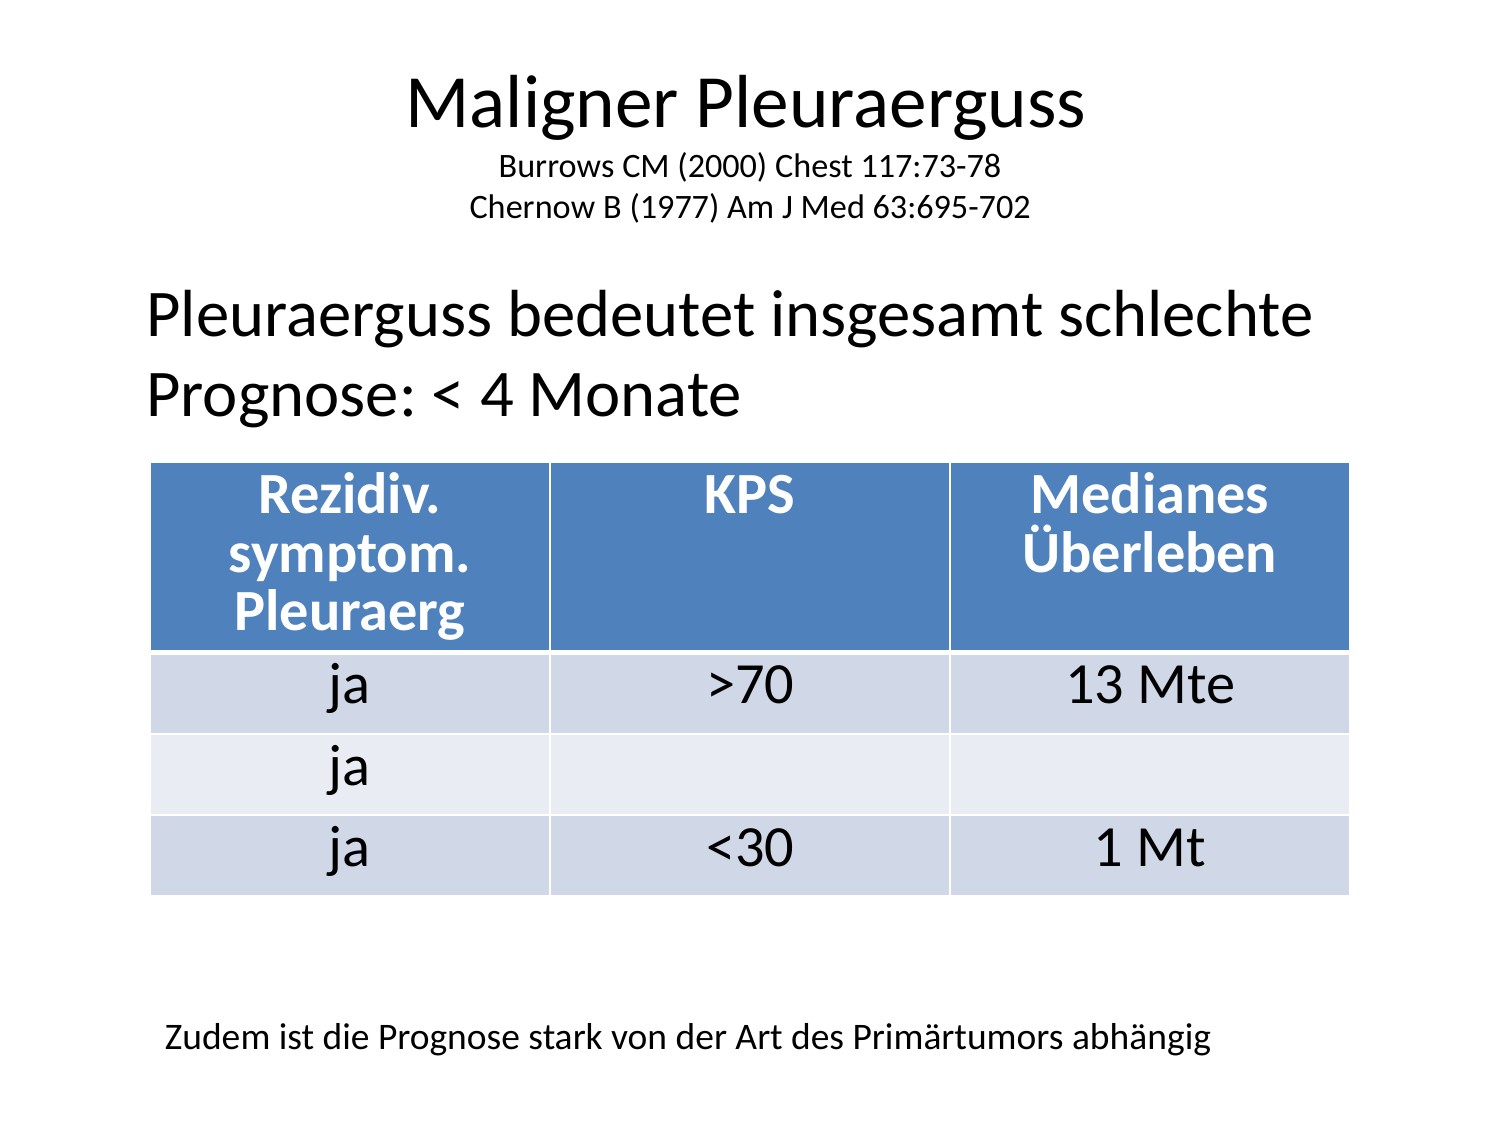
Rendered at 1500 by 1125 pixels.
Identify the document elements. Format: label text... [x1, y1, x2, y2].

table_cell 13 Mte [951, 655, 1349, 733]
table_cell 1 Mt [951, 816, 1349, 895]
title Maligner Pleuraerguss Burrows CM (2000) Chest 117:73-78 Chernow B (1977) Am J Med 63:695-702 [75, 45, 1425, 233]
table_header Rezidiv. symptom. Pleuraerg [151, 463, 549, 650]
table_cell <30 [551, 816, 949, 895]
table_header Medianes Überleben [951, 463, 1349, 650]
table_cell ja [151, 655, 549, 733]
table_header KPS [551, 463, 949, 650]
table_cell [551, 735, 949, 814]
table_cell ja [151, 816, 549, 895]
table_cell ja [151, 735, 549, 814]
table_cell [951, 735, 1349, 814]
list Pleuraerguss bedeutet insgesamt schlechte Prognose: < 4 Monate [75, 262, 1425, 1005]
table_cell >70 [551, 655, 949, 733]
text_box Zudem ist die Prognose stark von der Art des Primärtumors abhängig [149, 1004, 1350, 1065]
